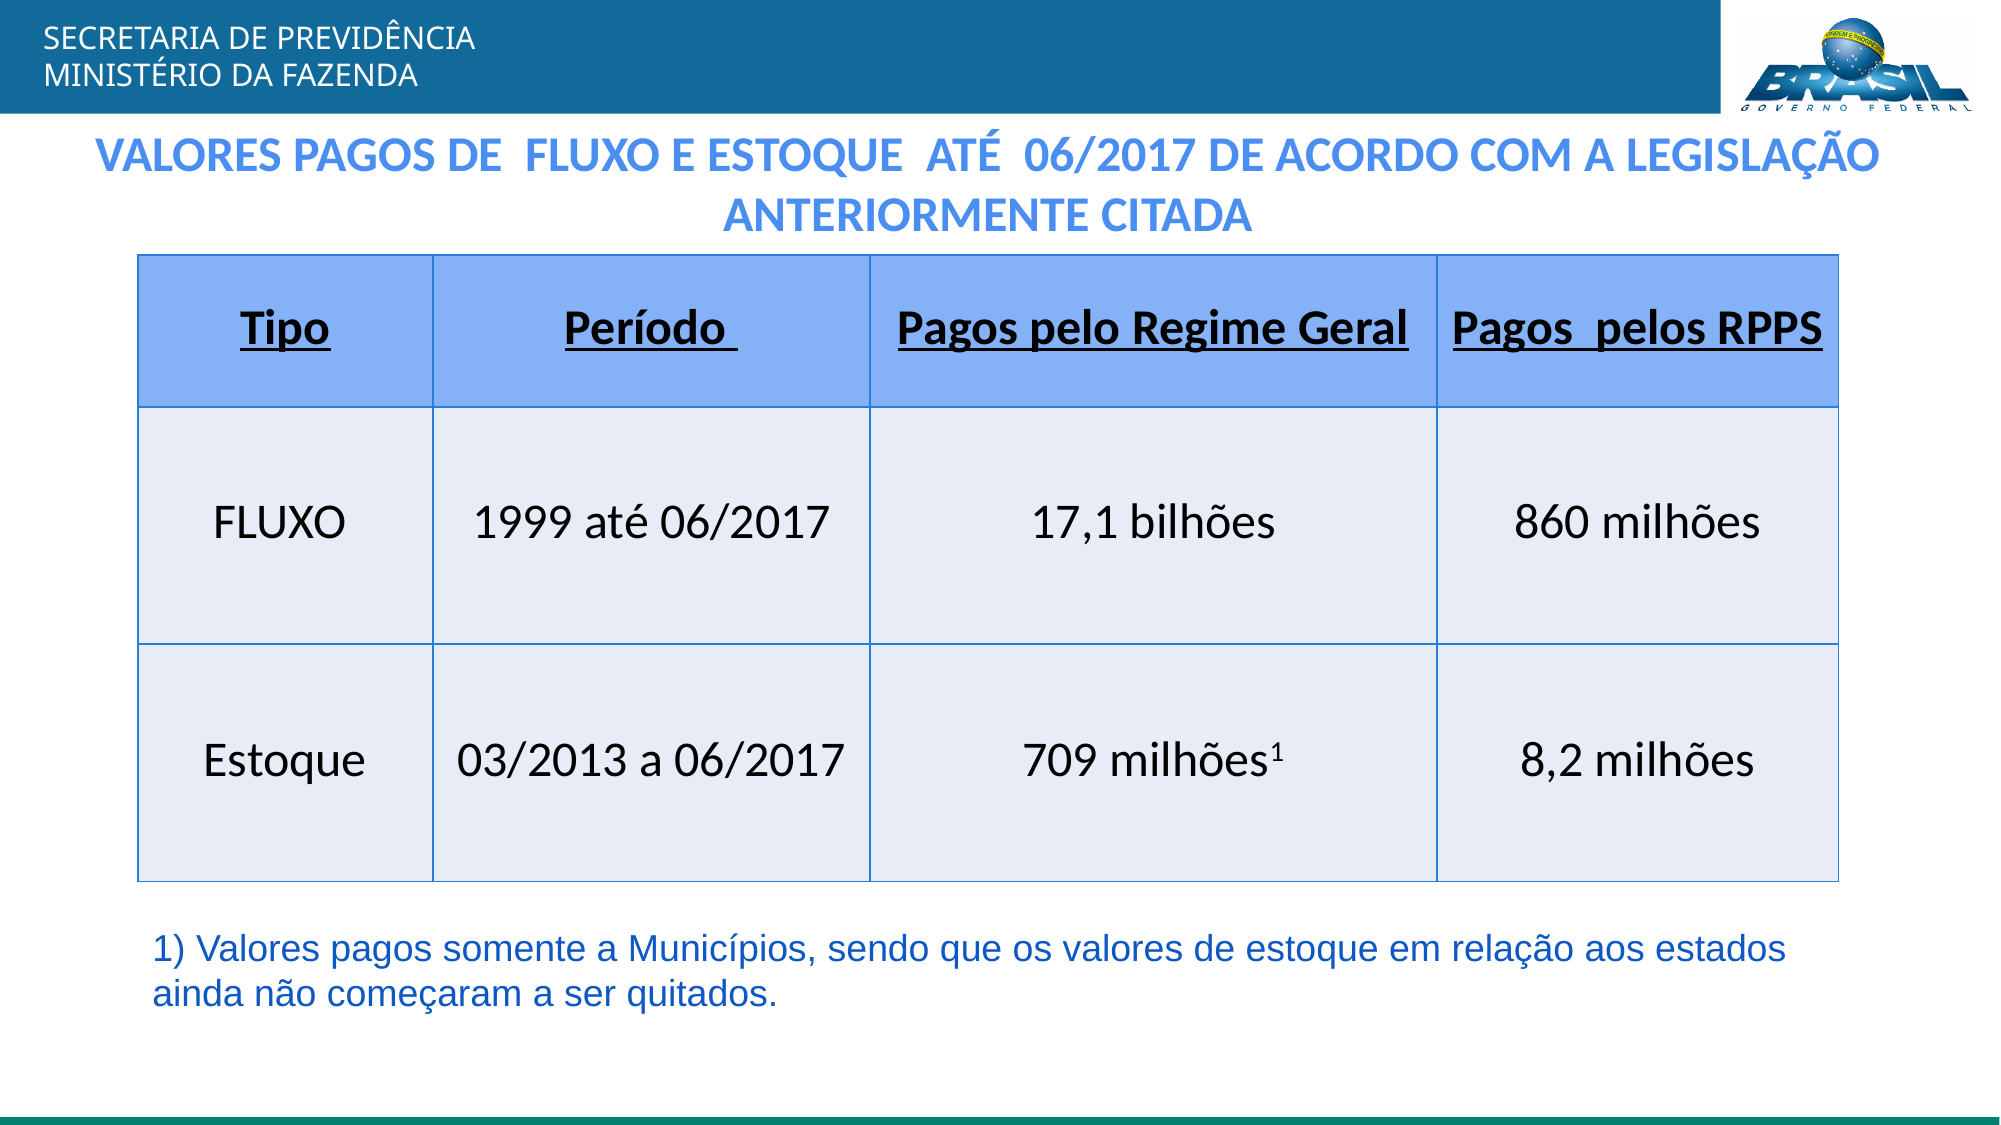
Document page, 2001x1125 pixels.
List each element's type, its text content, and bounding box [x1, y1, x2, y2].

table_cell 1999 até 06/2017 [434, 408, 869, 643]
table_header Pagos pelos RPPS [1438, 256, 1838, 406]
table_header Período [434, 256, 869, 406]
table_header Tipo [139, 256, 432, 406]
text_box 1) Valores pagos somente a Municípios, sendo que os valores de estoque em relação aos estados ainda não começaram a ser quitados. [137, 916, 1851, 1022]
table_cell 8,2 milhões [1438, 645, 1838, 881]
table_cell 17,1 bilhões [871, 408, 1436, 643]
table_cell 709 milhões1 [871, 645, 1436, 881]
picture [0, 1117, 2000, 1125]
table_cell Estoque [139, 645, 432, 881]
table_header Pagos pelo Regime Geral [871, 256, 1436, 406]
table_cell 03/2013 a 06/2017 [434, 645, 869, 881]
table_cell FLUXO [139, 408, 432, 643]
picture [1741, 18, 1972, 111]
table_cell 860 milhões [1438, 408, 1838, 643]
text_box VALORES PAGOS DE FLUXO E ESTOQUE ATÉ 06/2017 DE ACORDO COM A LEGISLAÇÃO ANTERIORMENTE CITADA [43, 113, 1934, 232]
